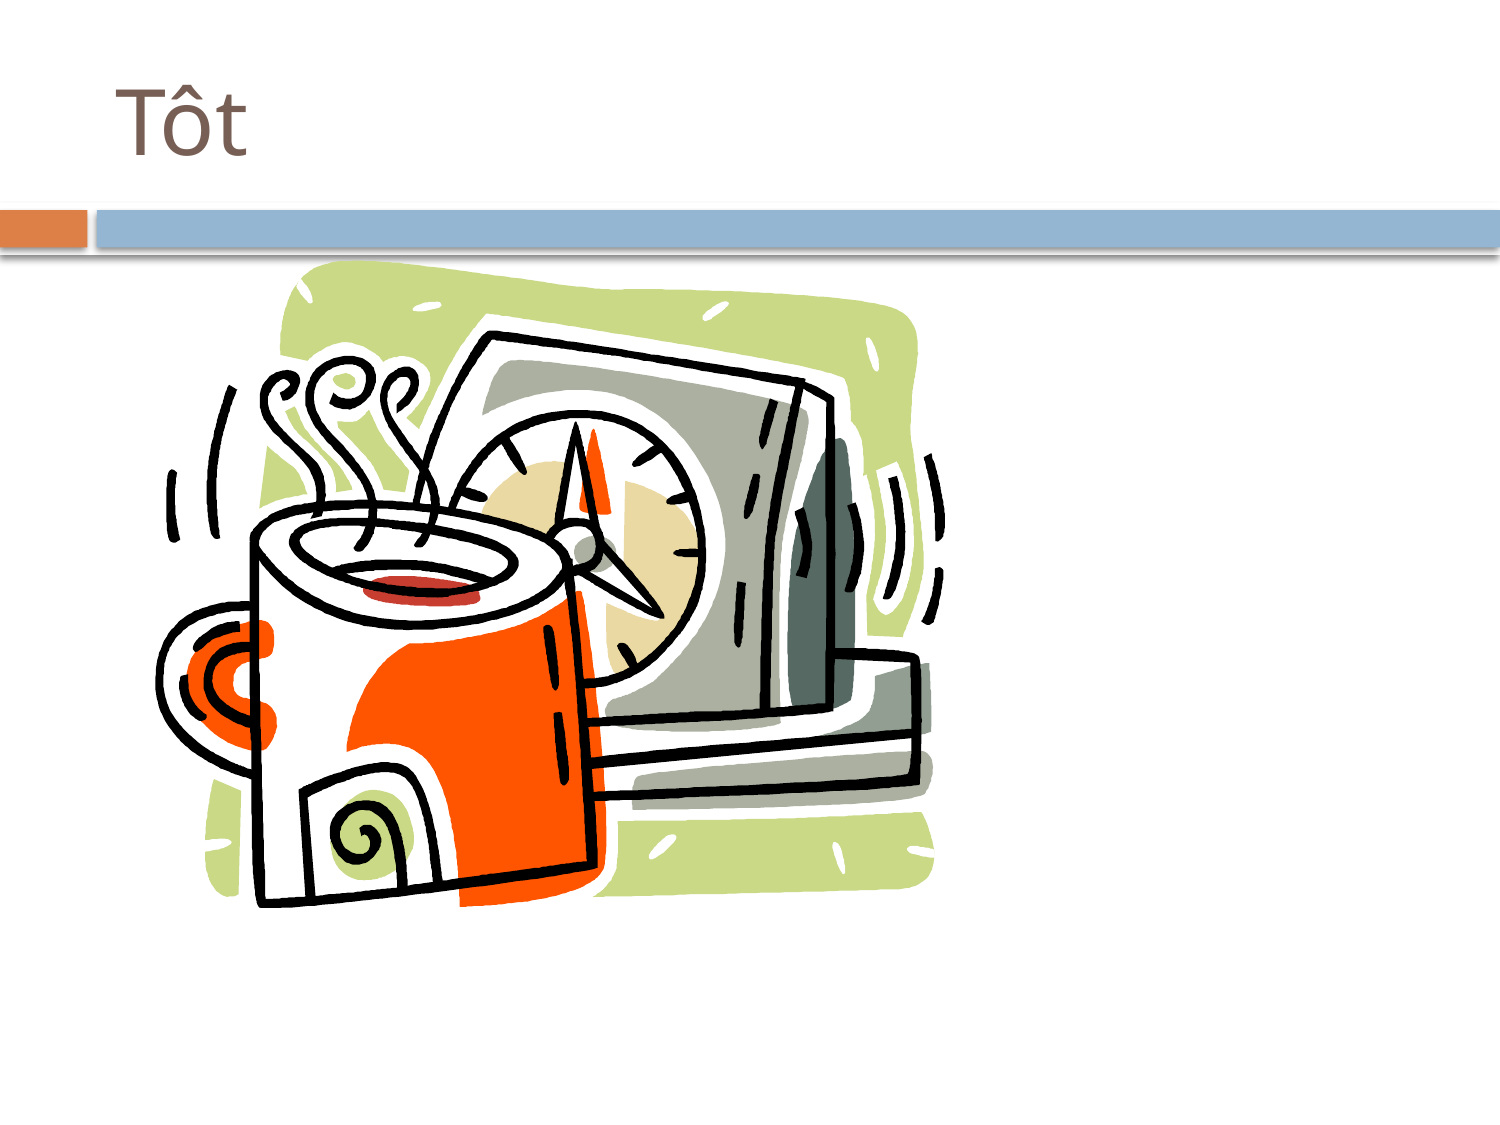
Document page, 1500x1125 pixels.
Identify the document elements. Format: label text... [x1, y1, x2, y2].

title Tôt [100, 37, 1438, 200]
picture [149, 249, 956, 919]
